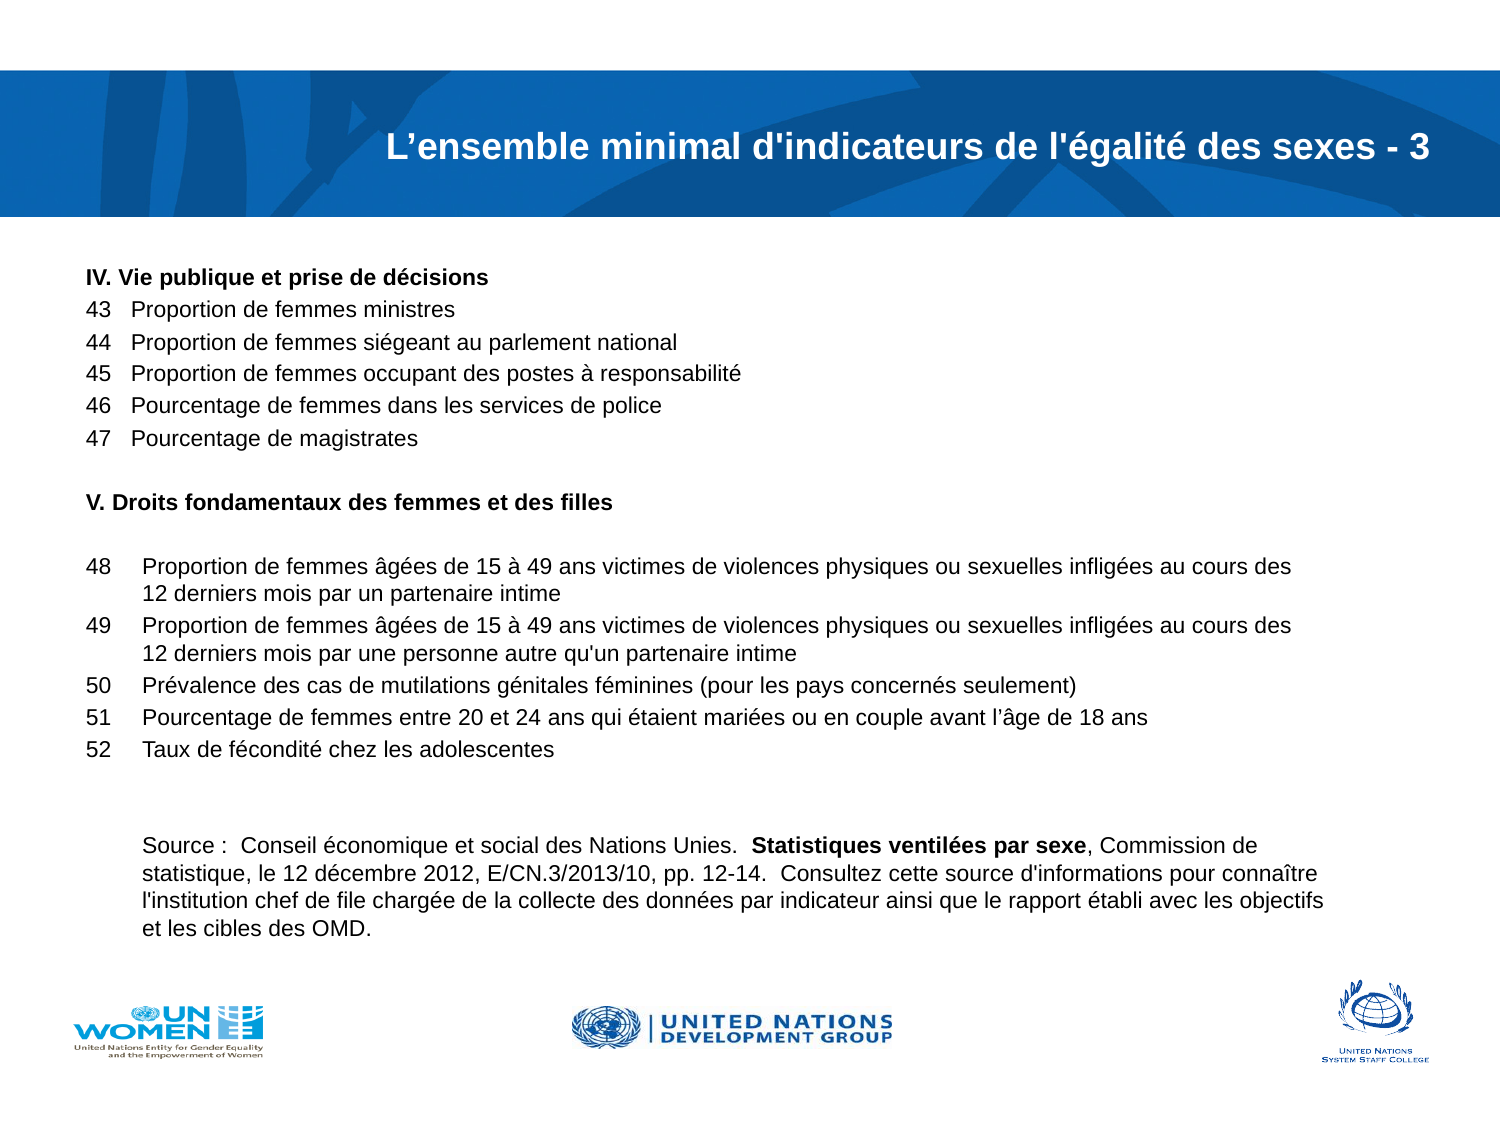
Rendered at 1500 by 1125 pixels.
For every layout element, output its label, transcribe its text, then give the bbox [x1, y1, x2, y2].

picture [170, 1006, 179, 1018]
list IV. Vie publique et prise de décisions 43 Proportion de femmes ministres 44 Proportion de femmes siégeant au parlement national 45 Proportion de femmes occupant des postes à responsabilité 46 Pourcentage de femmes dans les services de police 47 Pourcentage de magistrates V. Droits fondamentaux des femmes et des filles 48 Proportion de femmes âgées de 15 à 49 ans victimes de violences physiques ou sexuelles infligées au cours des 12 derniers mois par un partenaire intime 49 Proportion de femmes âgées de 15 à 49 ans victimes de violences physiques ou sexuelles infligées au cours des 12 derniers mois par une personne autre qu'un partenaire intime Prévalence des cas de mutilations génitales féminines (pour les pays concernés seulement) Pourcentage de femmes entre 20 et 24 ans qui étaient mariées ou en couple avant l’âge de 18 ans Taux de fécondité chez les adolescentes Source : Conseil économique et social des Nations Unies. Statistiques ventilées par sexe, Commission de statistique, le 12 décembre 2012, E/CN.3/2013/10, pp. 12-14. Consultez cette source d'informations pour connaître l'institution chef de file chargée de la collecte des données par indicateur ainsi que le rapport établi avec les objectifs et les cibles des OMD. [70, 255, 1346, 931]
picture [73, 1006, 263, 1059]
title L’ensemble minimal d'indicateurs de l'égalité des sexes - 3 [171, 94, 1447, 195]
picture [1322, 979, 1429, 1063]
picture [0, 70, 1500, 217]
picture [194, 1006, 204, 1013]
picture [572, 1006, 892, 1049]
